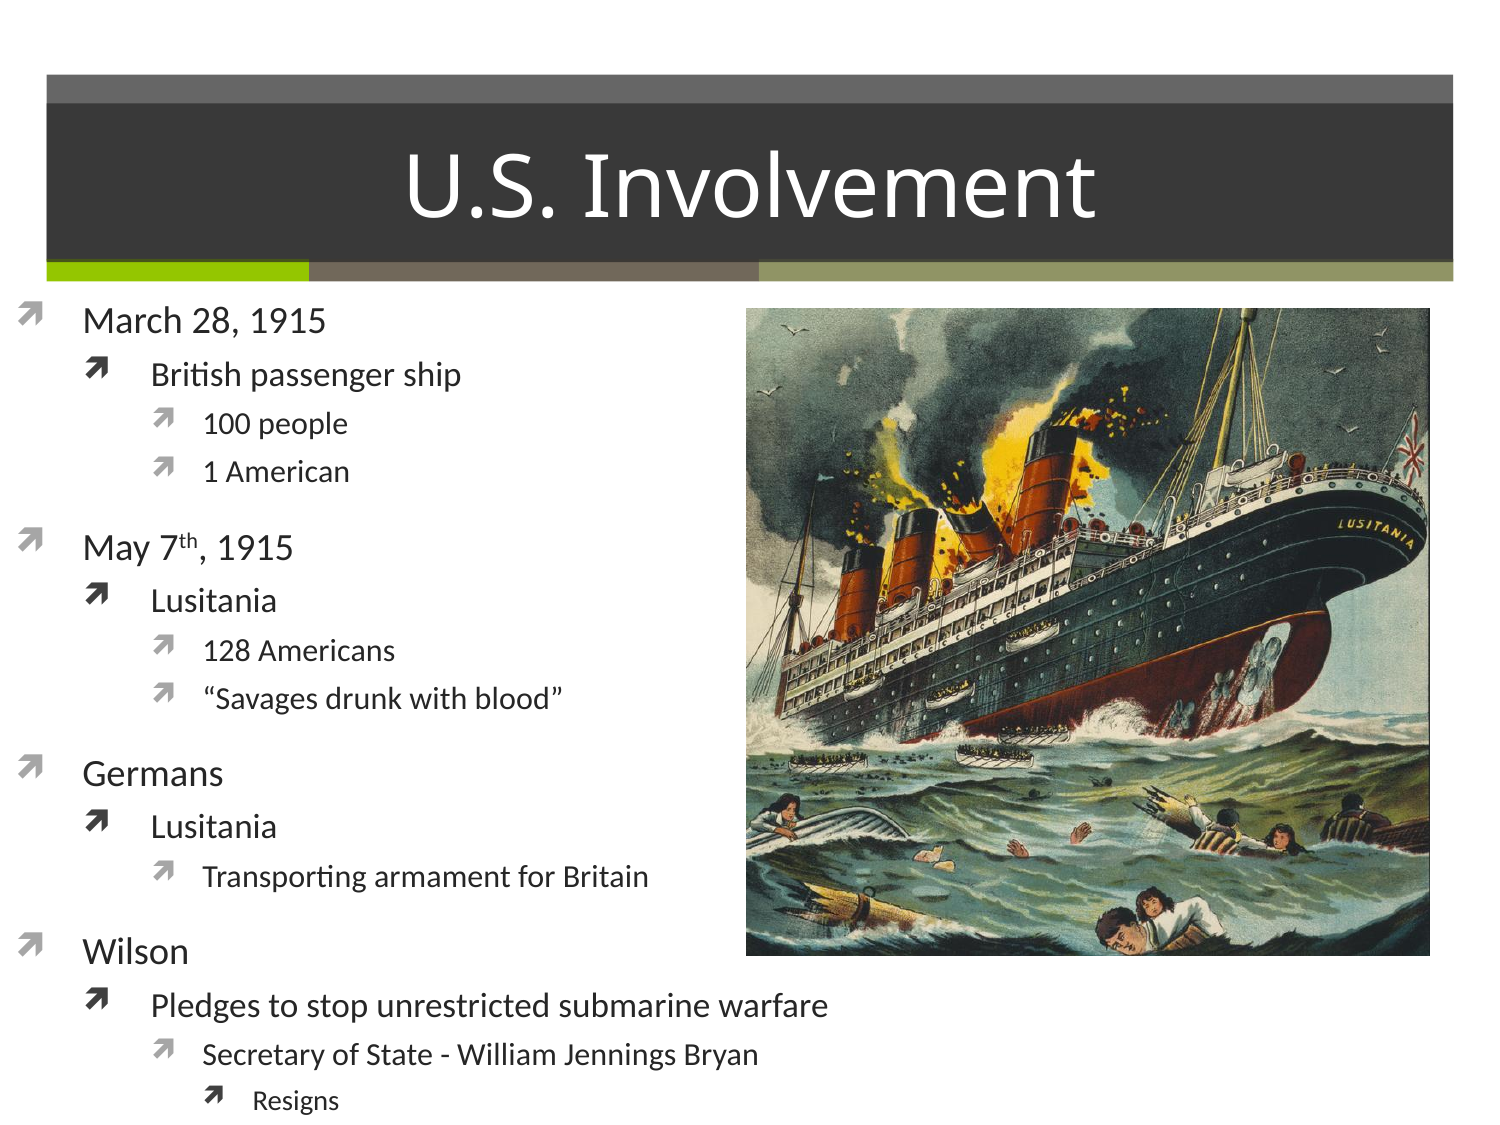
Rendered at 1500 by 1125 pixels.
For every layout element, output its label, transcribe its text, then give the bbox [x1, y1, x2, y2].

list March 28, 1915 British passenger ship 100 people 1 American May 7th, 1915 Lusitania 128 Americans “Savages drunk with blood” Germans Lusitania Transporting armament for Britain Wilson Pledges to stop unrestricted submarine warfare Secretary of State - William Jennings Bryan Resigns [0, 287, 1500, 1125]
picture [746, 307, 1431, 956]
title U.S. Involvement [46, 103, 1454, 263]
